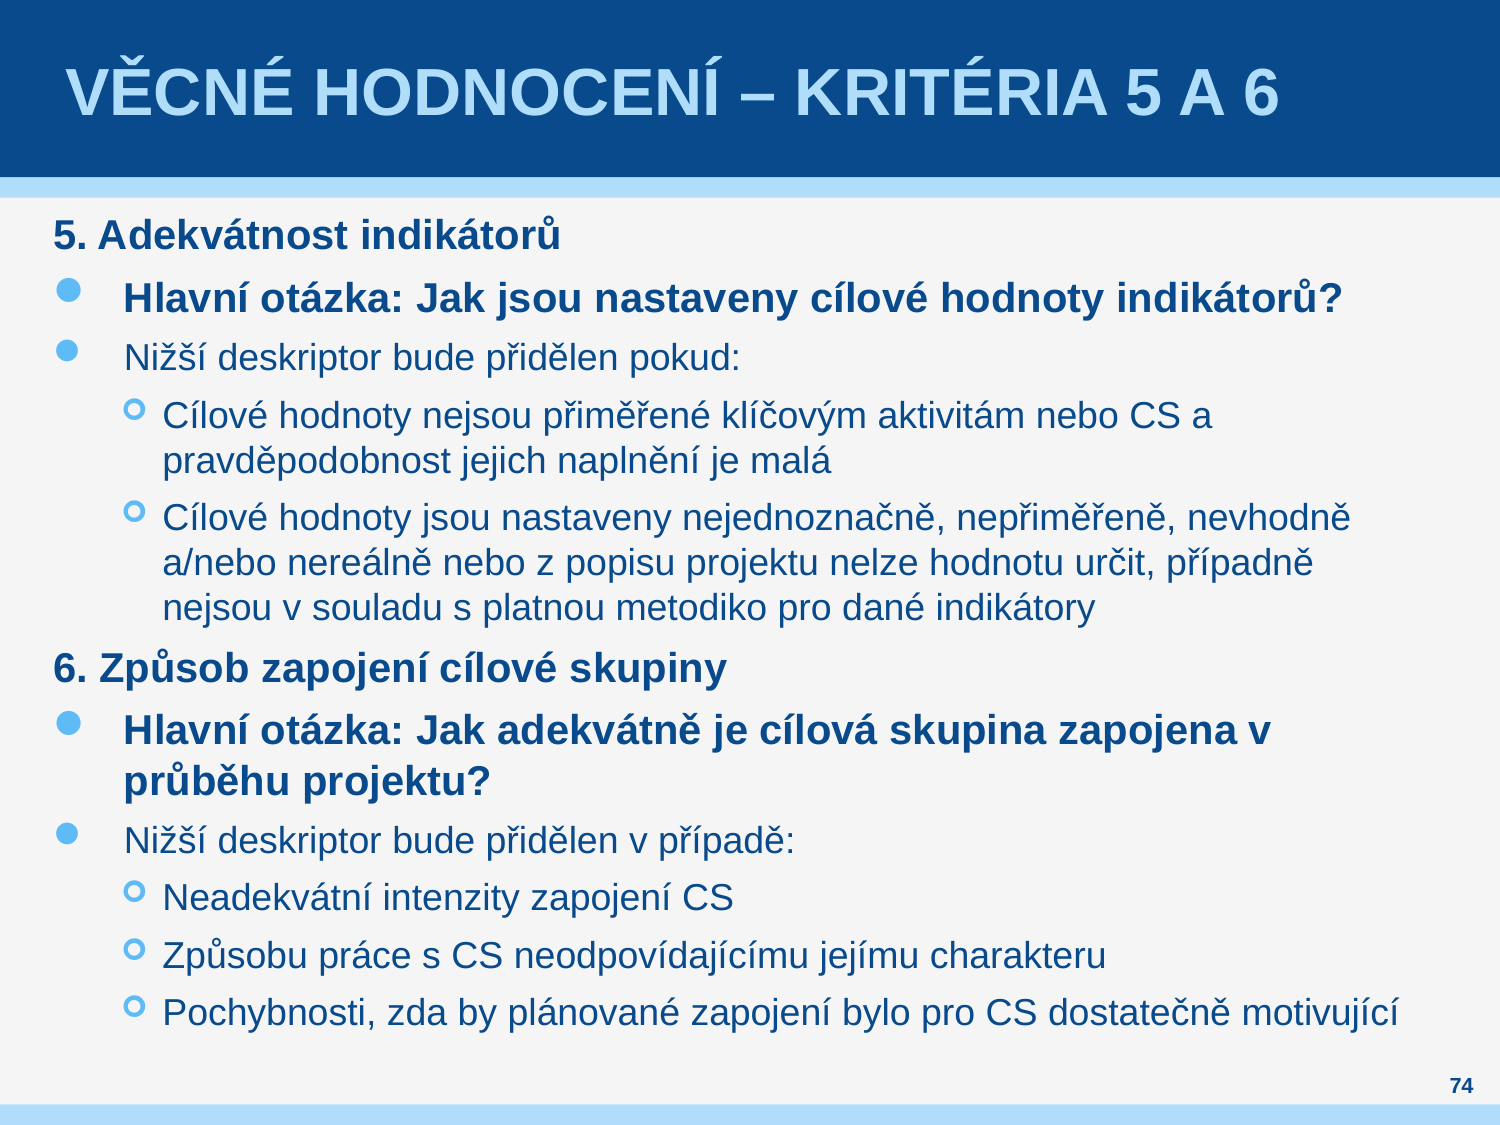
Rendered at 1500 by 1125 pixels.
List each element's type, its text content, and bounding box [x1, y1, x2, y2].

slide_number 74 [1423, 1070, 1500, 1100]
list 5. Adekvátnost indikátorů Hlavní otázka: Jak jsou nastaveny cílové hodnoty indikátorů? Nižší deskriptor bude přidělen pokud: Cílové hodnoty nejsou přiměřené klíčovým aktivitám nebo CS a pravděpodobnost jejich naplnění je malá Cílové hodnoty jsou nastaveny nejednoznačně, nepřiměřeně, nevhodně a/nebo nereálně nebo z popisu projektu nelze hodnotu určit, případně nejsou v souladu s platnou metodiko pro dané indikátory 6. Způsob zapojení cílové skupiny Hlavní otázka: Jak adekvátně je cílová skupina zapojena v průběhu projektu? Nižší deskriptor bude přidělen v případě: Neadekvátní intenzity zapojení CS Způsobu práce s CS neodpovídajícímu jejímu charakteru Pochybnosti, zda by plánované zapojení bylo pro CS dostatečně motivující [53, 208, 1412, 1024]
title věcné hodnocení – kritéria 5 a 6 [59, 0, 1441, 178]
